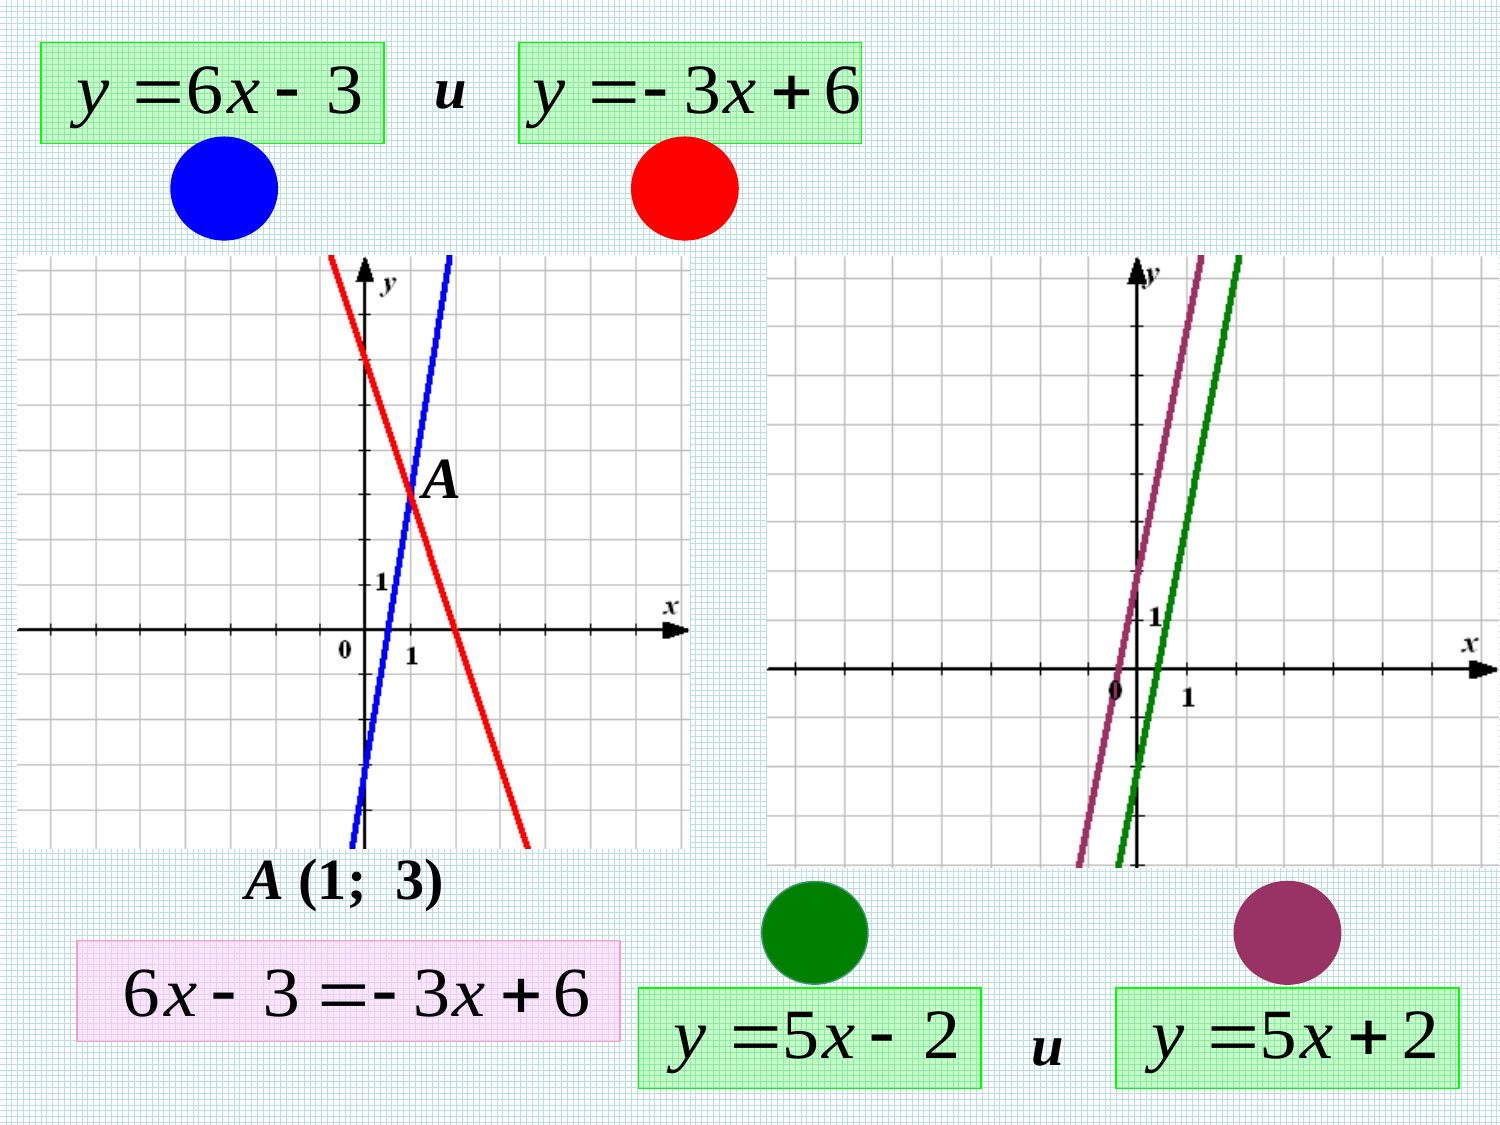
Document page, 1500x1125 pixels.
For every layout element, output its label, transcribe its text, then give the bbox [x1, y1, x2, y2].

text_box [513, 42, 875, 144]
text_box [631, 152, 739, 240]
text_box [638, 987, 982, 1089]
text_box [40, 42, 385, 144]
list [767, 255, 1500, 870]
text_box и [1016, 999, 1080, 1085]
text_box [761, 881, 868, 985]
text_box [76, 940, 621, 1042]
text_box [171, 152, 278, 240]
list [17, 255, 692, 851]
text_box [1234, 881, 1341, 985]
text_box и [419, 42, 482, 128]
text_box А (1; 3) [230, 859, 460, 919]
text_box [1115, 987, 1460, 1089]
